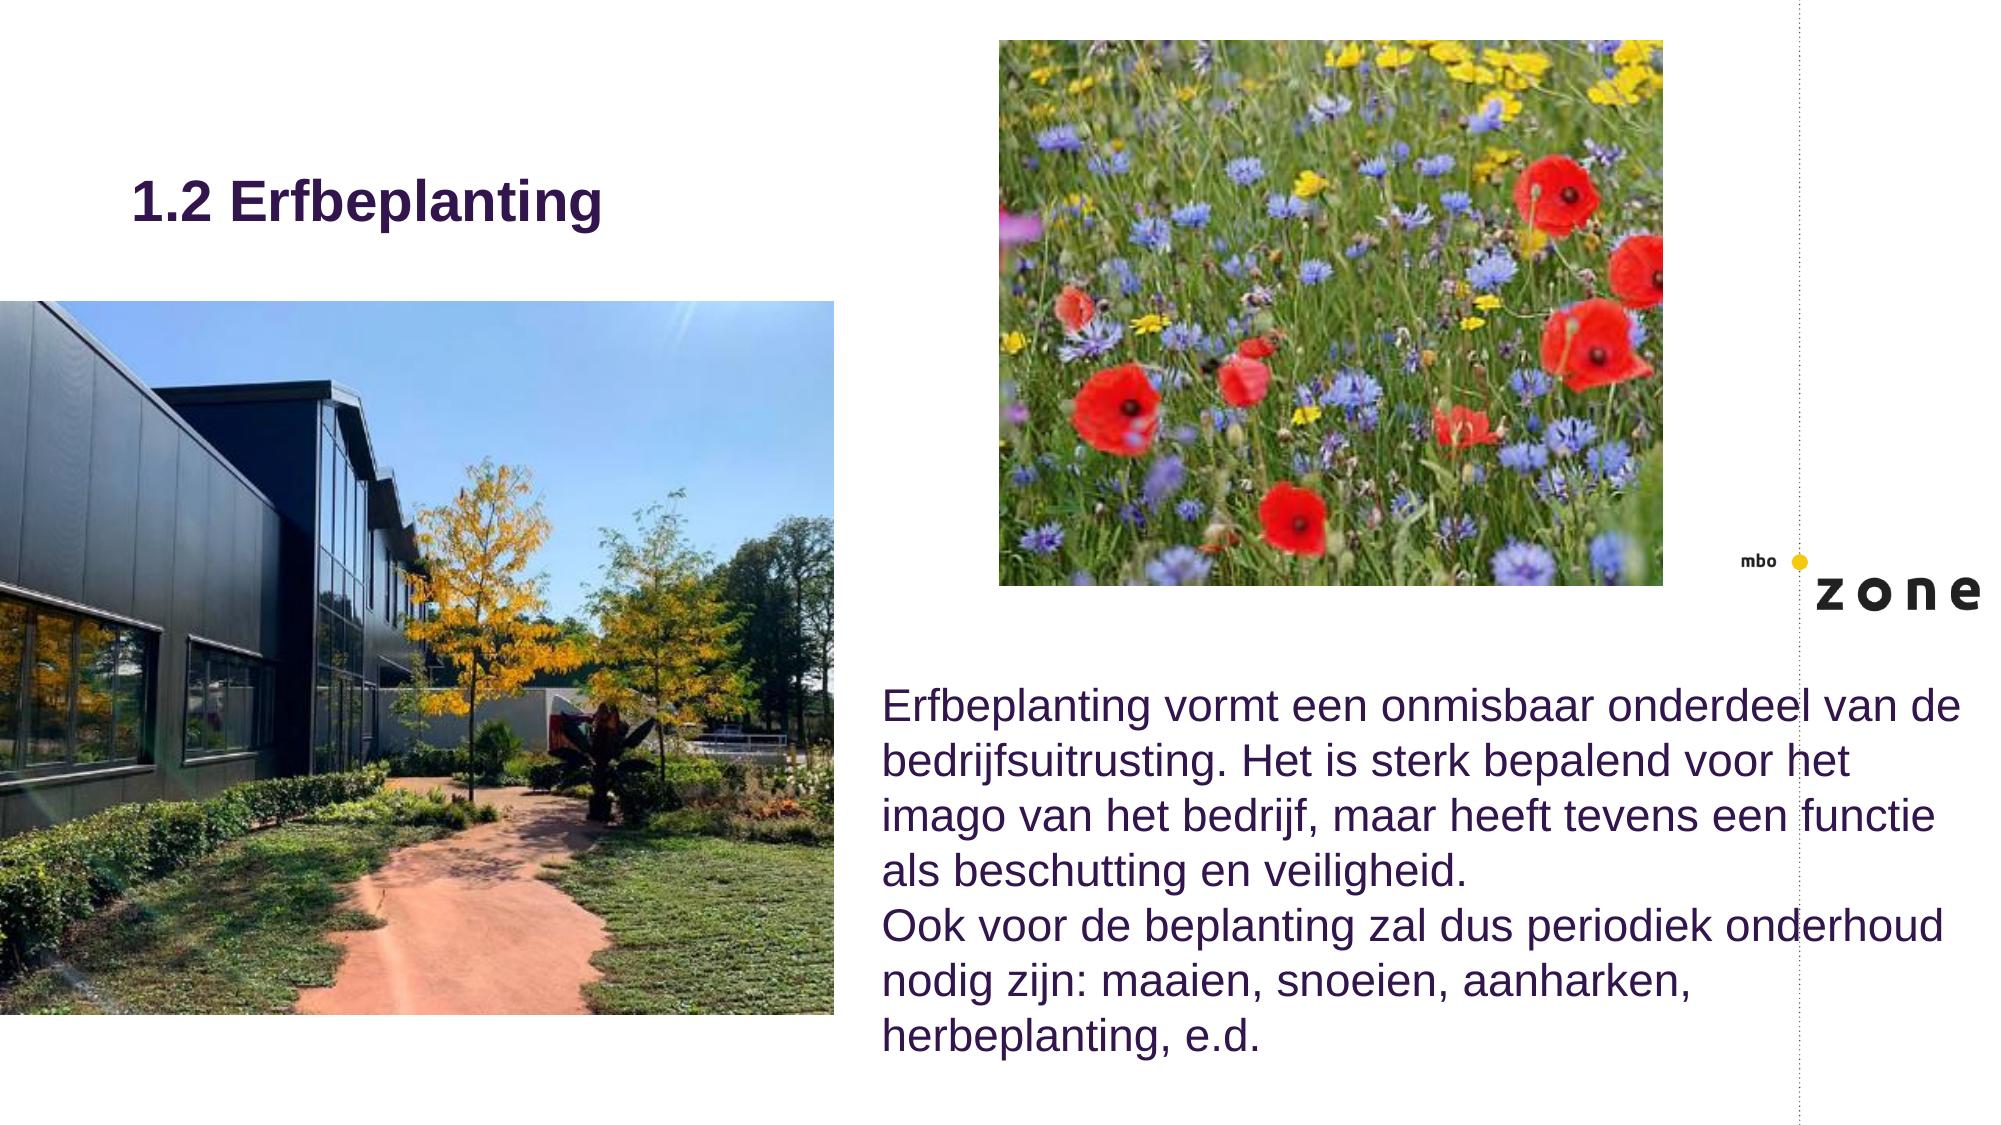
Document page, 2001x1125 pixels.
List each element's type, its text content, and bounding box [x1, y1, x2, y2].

title 1.2 Erfbeplanting [131, 176, 999, 426]
picture [999, 0, 2001, 1125]
subtitle Erfbeplanting vormt een onmisbaar onderdeel van de bedrijfsuitrusting. Het is sterk bepalend voor het imago van het bedrijf, maar heeft tevens een functie als beschutting en veiligheid. Ook voor de beplanting zal dus periodiek onderhoud nodig zijn: maaien, snoeien, aanharken, herbeplanting, e.d. [881, 675, 1982, 1125]
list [0, 301, 834, 1015]
